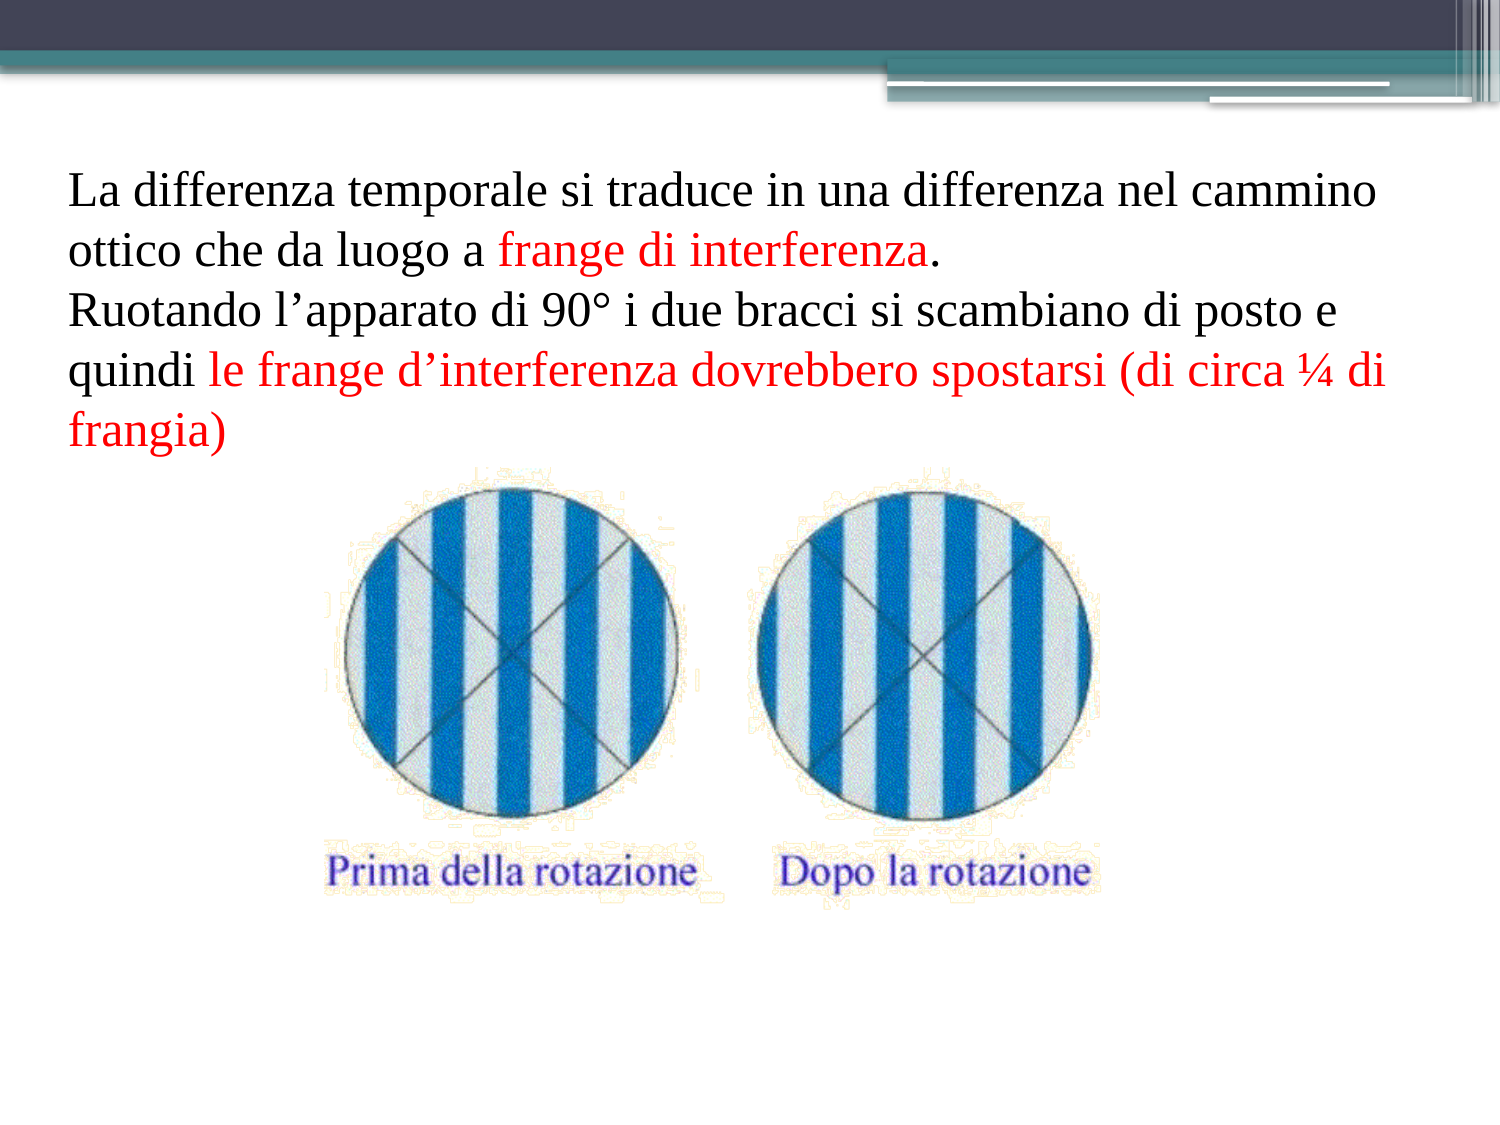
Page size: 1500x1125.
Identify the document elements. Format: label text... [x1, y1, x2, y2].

text_box La differenza temporale si traduce in una differenza nel cammino ottico che da luogo a frange di interferenza. Ruotando l’apparato di 90° i due bracci si scambiano di posto e quindi le frange d’interferenza dovrebbero spostarsi (di circa ¼ di frangia) [53, 148, 1459, 464]
picture [324, 467, 1113, 911]
